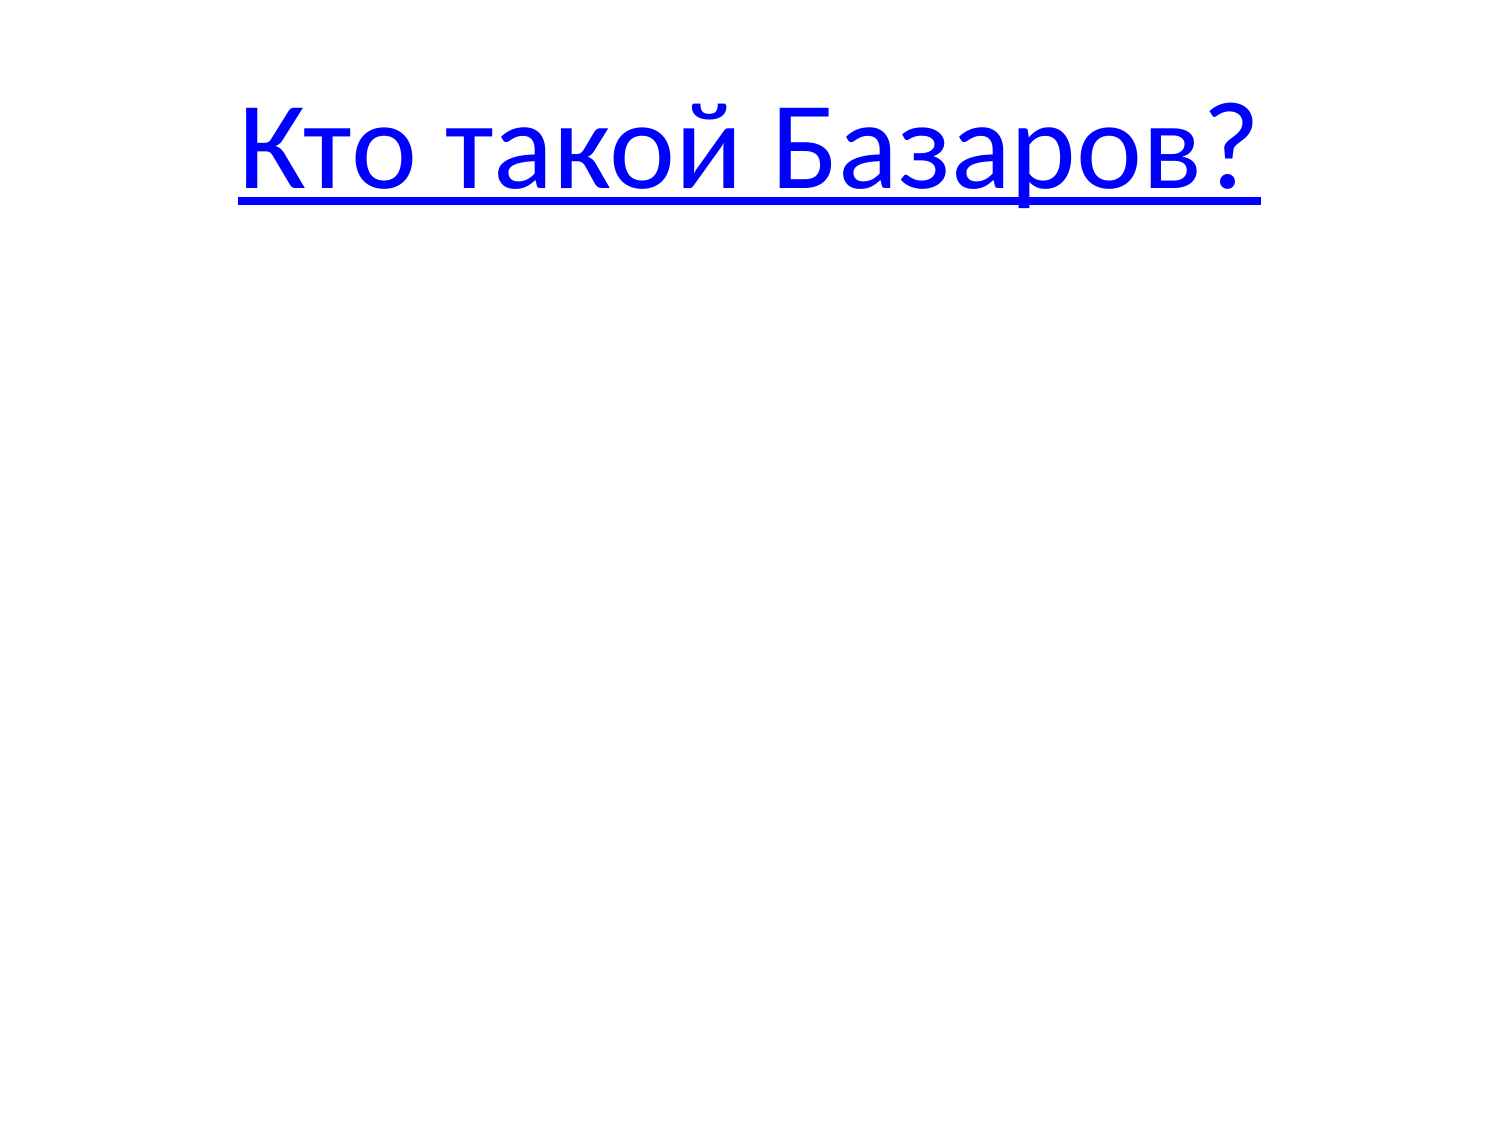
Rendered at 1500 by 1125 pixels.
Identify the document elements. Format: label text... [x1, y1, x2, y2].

title Кто такой Базаров? [75, 45, 1425, 233]
